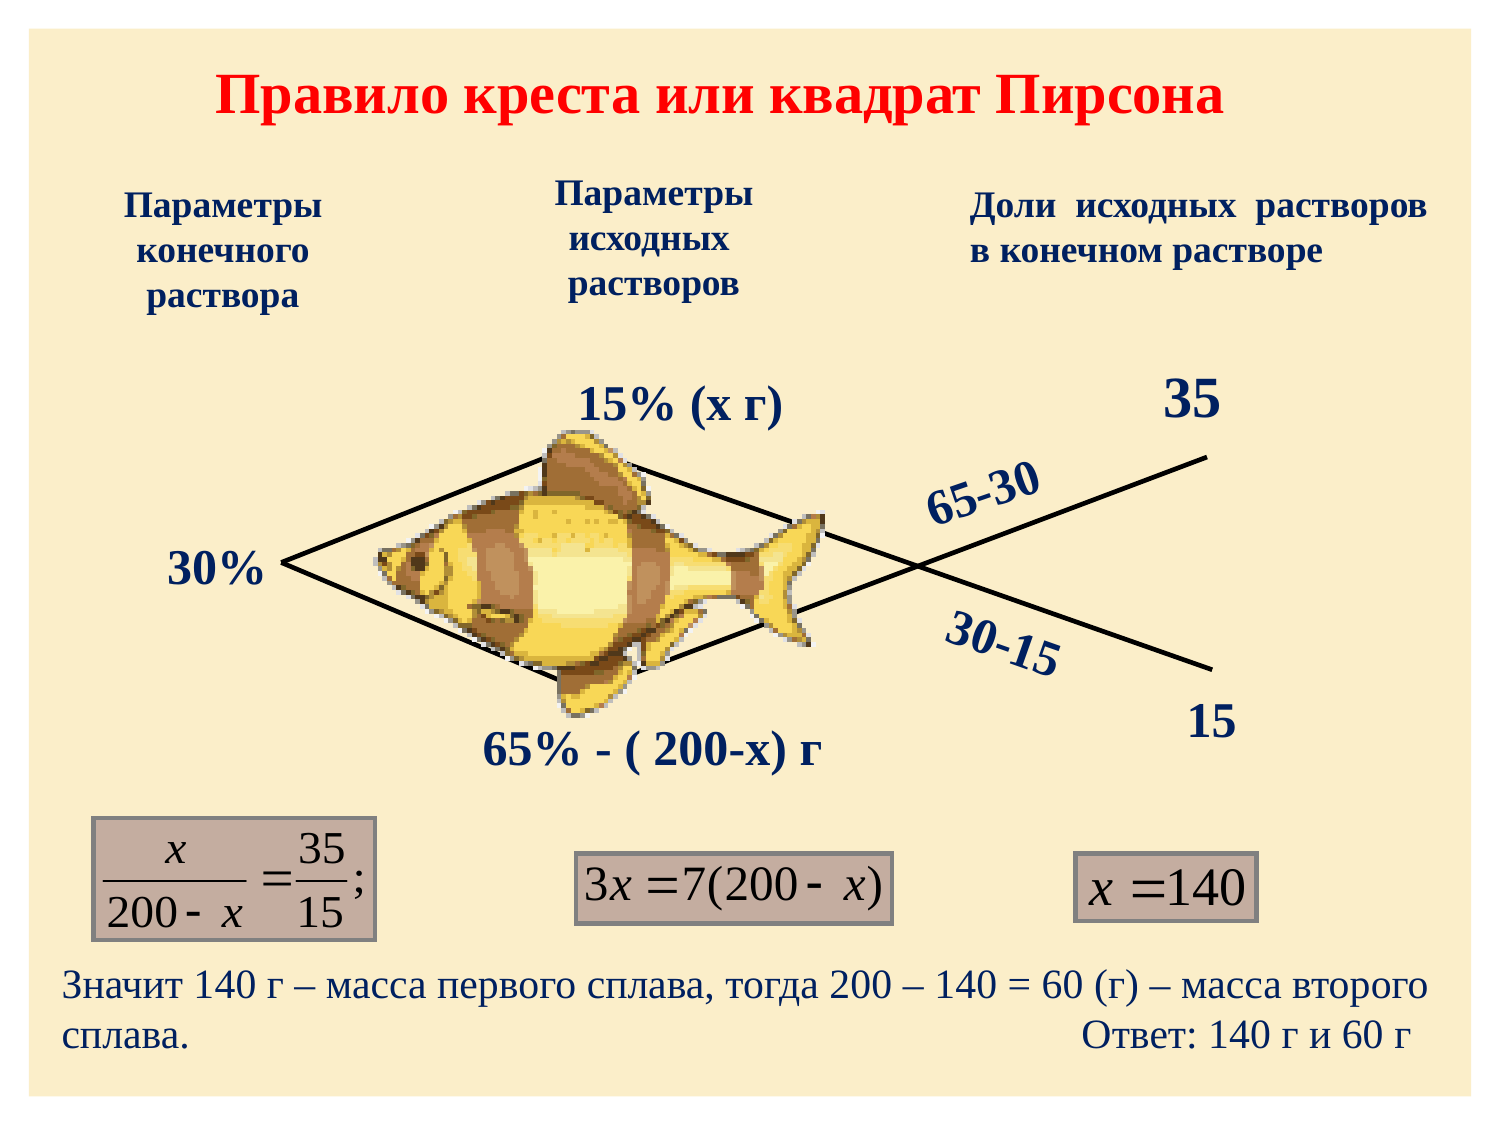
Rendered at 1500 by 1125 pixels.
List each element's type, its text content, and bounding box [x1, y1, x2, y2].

text_box Параметры конечного раствора [53, 172, 393, 323]
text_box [1078, 855, 1254, 919]
text_box 35 [1148, 351, 1462, 437]
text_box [578, 855, 890, 922]
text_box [281, 445, 358, 563]
text_box Правило креста или квадрат Пирсона [200, 47, 1241, 133]
text_box Доли исходных растворов в конечном растворе [950, 172, 1467, 323]
text_box 15% (х г) [562, 363, 856, 438]
text_box 65-30 [900, 405, 1138, 550]
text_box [95, 820, 373, 939]
text_box Параметры исходных растворов [466, 160, 842, 311]
picture [363, 430, 835, 718]
text_box 30-15 [924, 581, 1126, 714]
text_box Значит 140 г – масса первого сплава, тогда 200 – 140 = 60 (г) – масса второго сплава. Ответ: 140 г и 60 г [46, 949, 1477, 1125]
text_box 30% [152, 527, 312, 603]
text_box 15 [1171, 679, 1479, 755]
text_box 65% - ( 200-х) г [467, 707, 855, 783]
